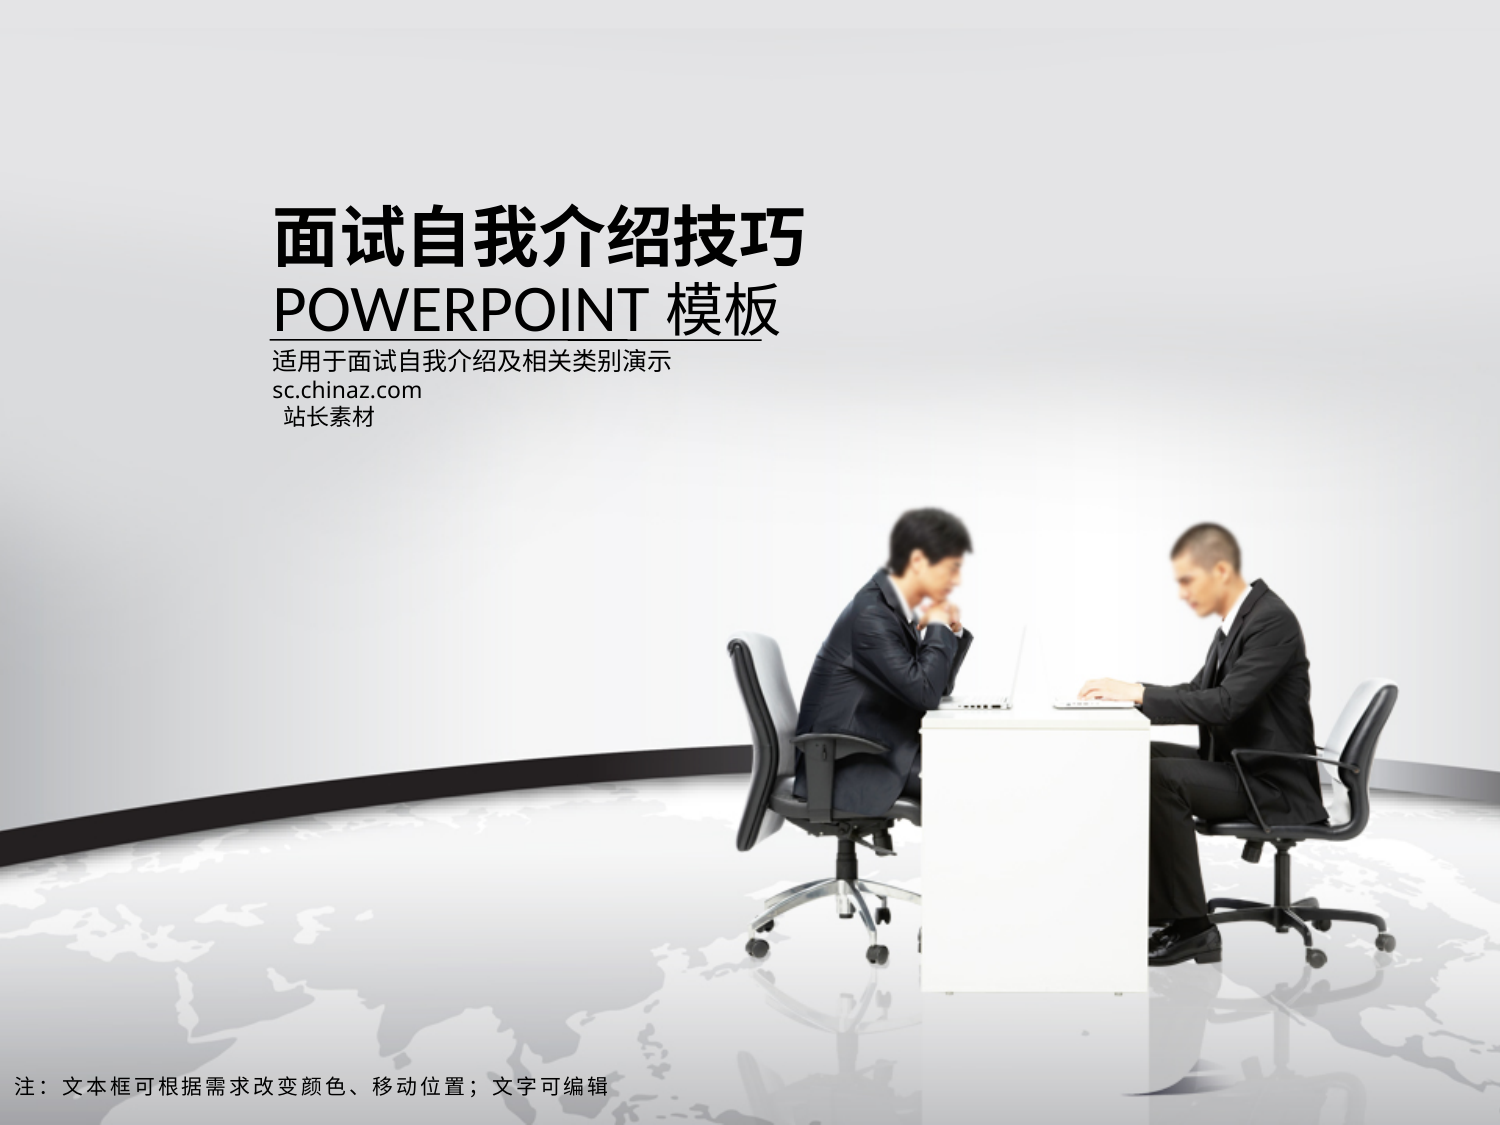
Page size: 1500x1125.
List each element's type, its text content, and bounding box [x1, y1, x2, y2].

picture [0, 0, 1500, 1125]
text_box POWERPOINT模板 适用于面试自我介绍及相关类别演示 sc.chinaz.com 站长素材 [257, 257, 1055, 493]
text_box 注：文本框可根据需求改变颜色、移动位置；文字可编辑 [0, 1066, 633, 1125]
text_box 面试自我介绍技巧 [257, 187, 926, 283]
